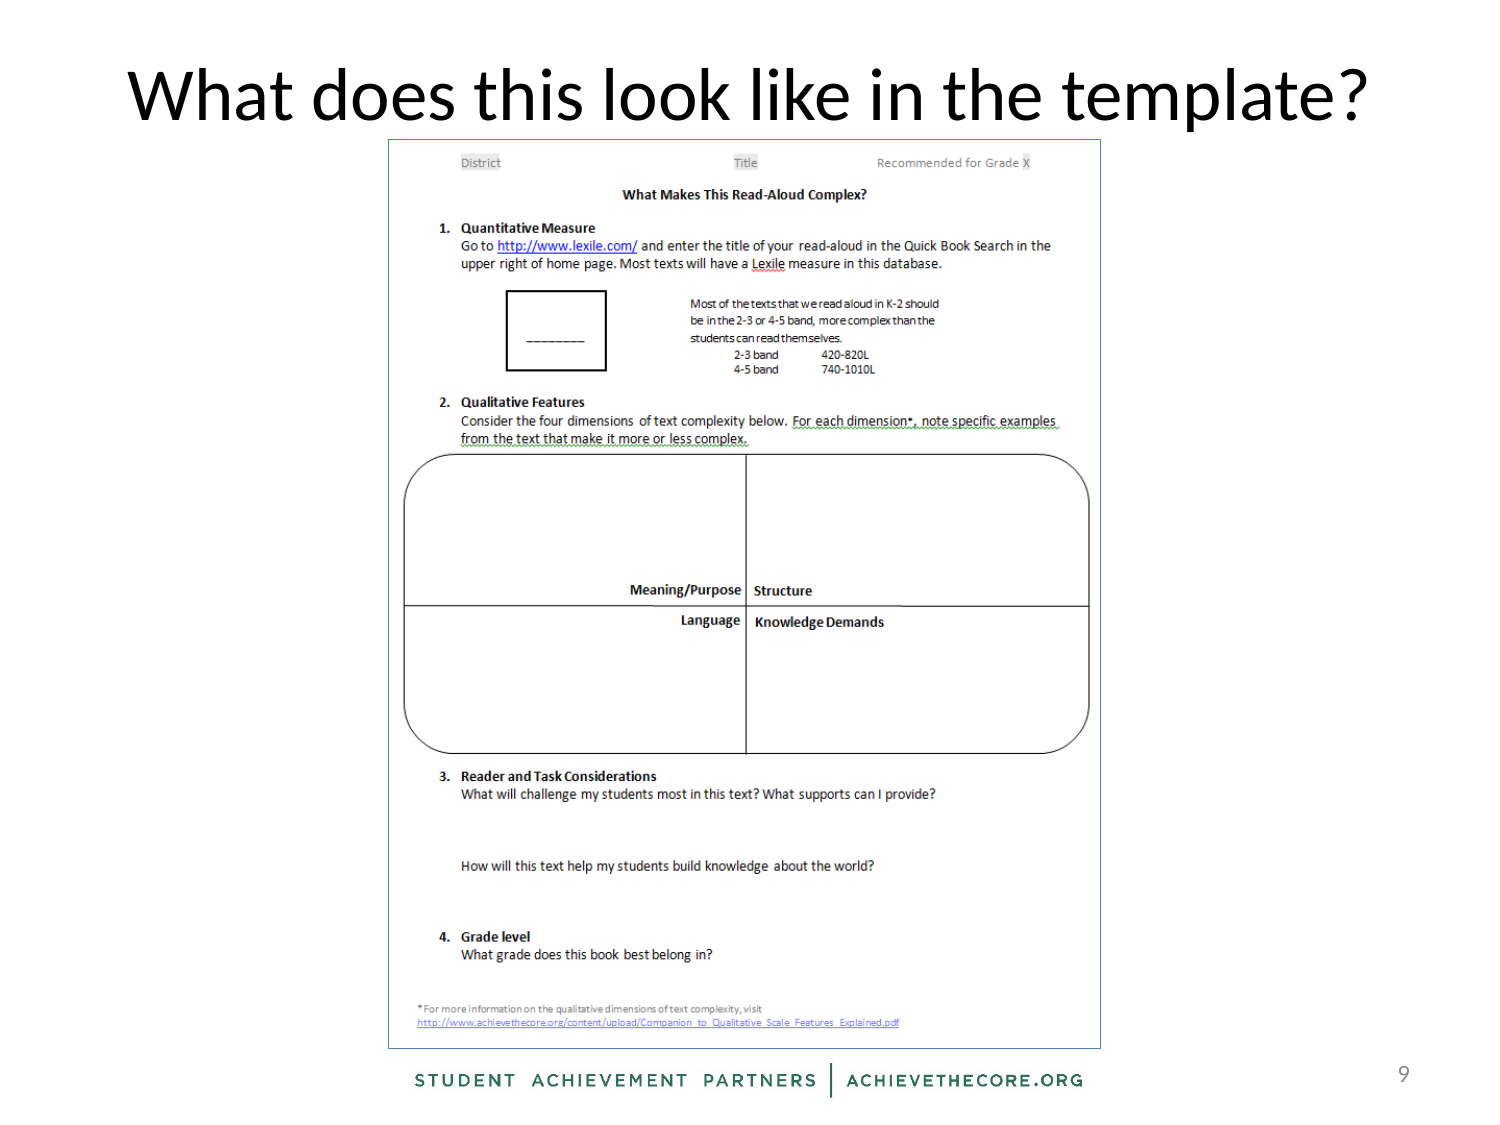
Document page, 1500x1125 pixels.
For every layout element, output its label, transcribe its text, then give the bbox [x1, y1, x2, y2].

slide_number 9 [1102, 1042, 1425, 1103]
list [388, 139, 1102, 1049]
title What does this look like in the template? [75, 0, 1425, 185]
picture [399, 1057, 1101, 1102]
